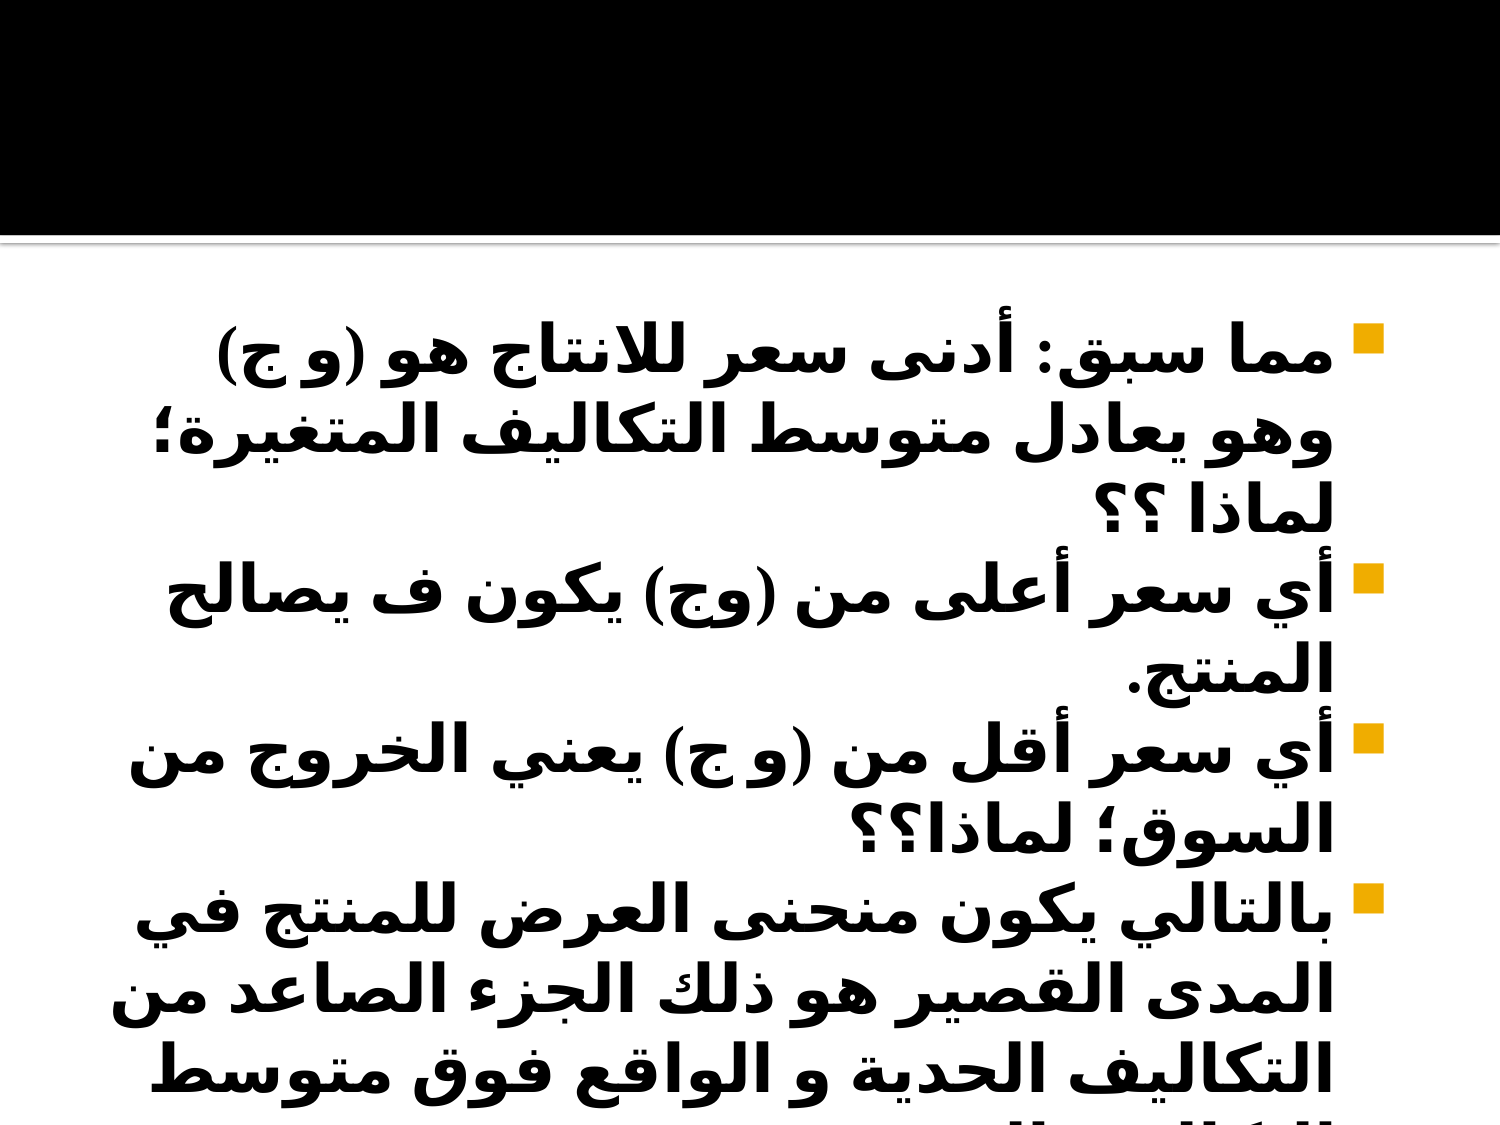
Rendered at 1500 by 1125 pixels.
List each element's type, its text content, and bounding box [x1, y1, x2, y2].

list مما سبق: أدنى سعر للانتاج هو (و ج) وهو يعادل متوسط التكاليف المتغيرة؛ لماذا ؟؟ أي سعر أعلى من (وج) يكون ف يصالح المنتج. أي سعر أقل من (و ج) يعني الخروج من السوق؛ لماذا؟؟ بالتالي يكون منحنى العرض للمنتج في المدى القصير هو ذلك الجزء الصاعد من التكاليف الحدية و الواقع فوق متوسط التكاليف المتغيرة. [75, 291, 1425, 1050]
